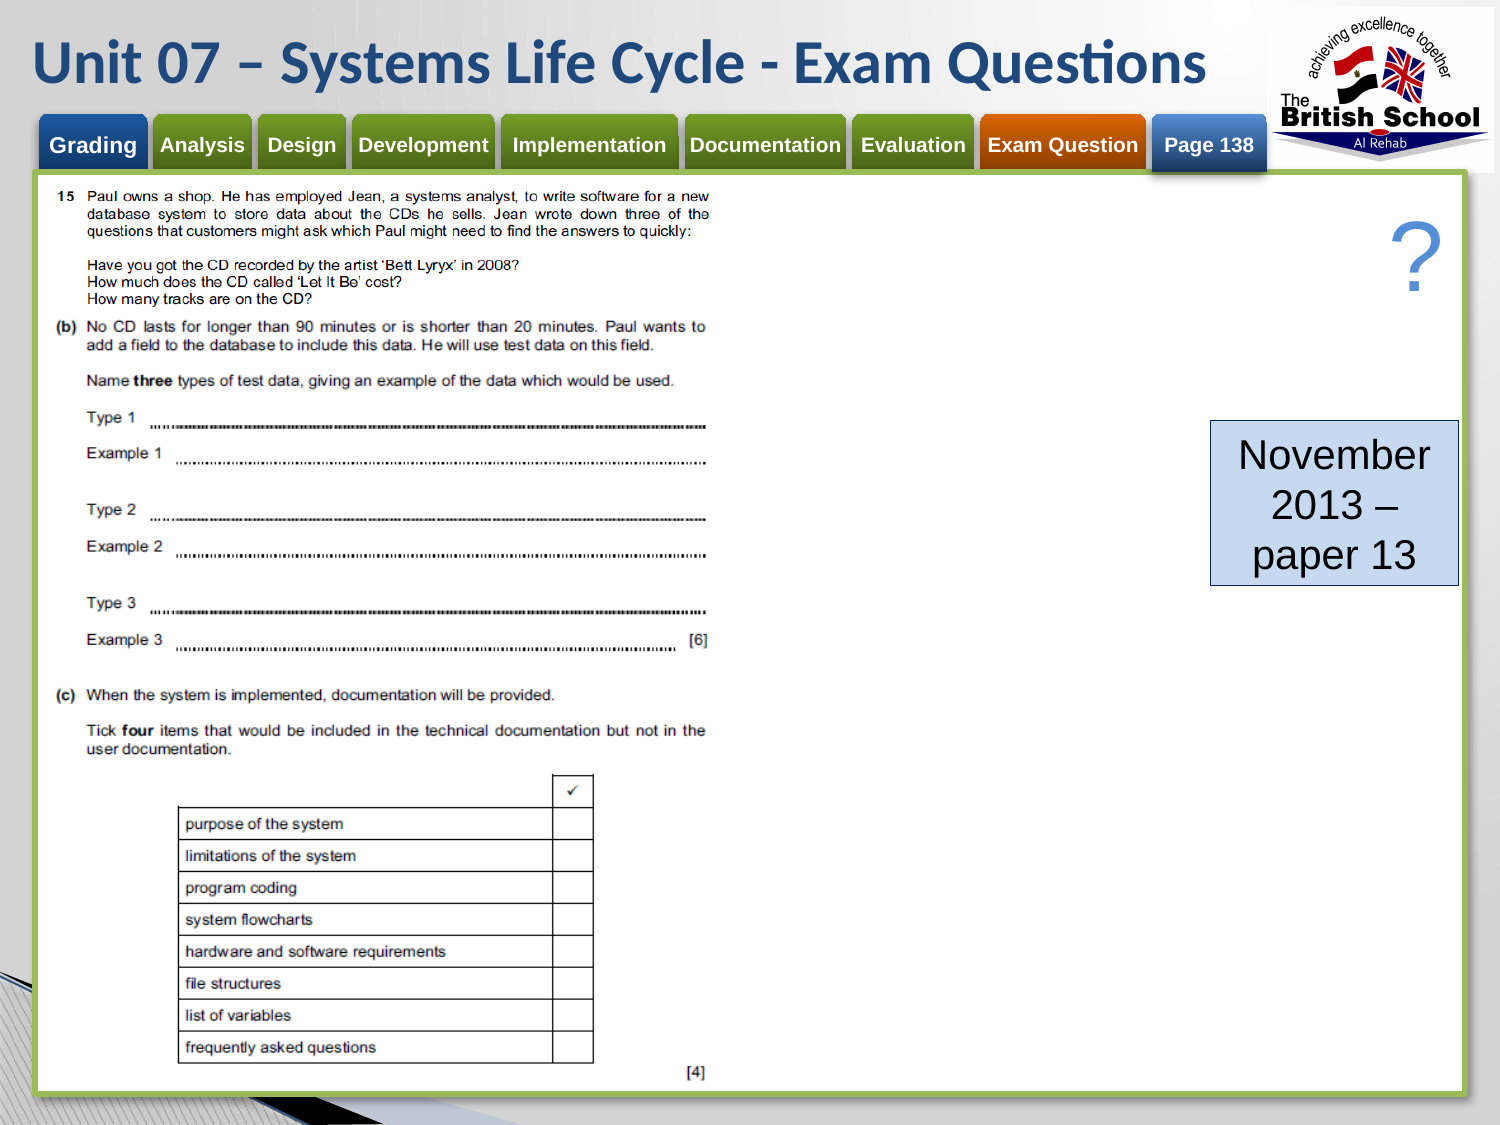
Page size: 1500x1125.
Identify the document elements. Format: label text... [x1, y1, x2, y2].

picture [281, 1114, 303, 1125]
text_box ? [1373, 184, 1447, 320]
picture [1267, 7, 1495, 173]
text_box November 2013 – paper 13 [1210, 420, 1459, 586]
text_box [52, 184, 715, 1083]
text_box Page 138 [1151, 113, 1268, 173]
title Unit 07 – Systems Life Cycle - Exam Questions [17, 7, 1256, 110]
